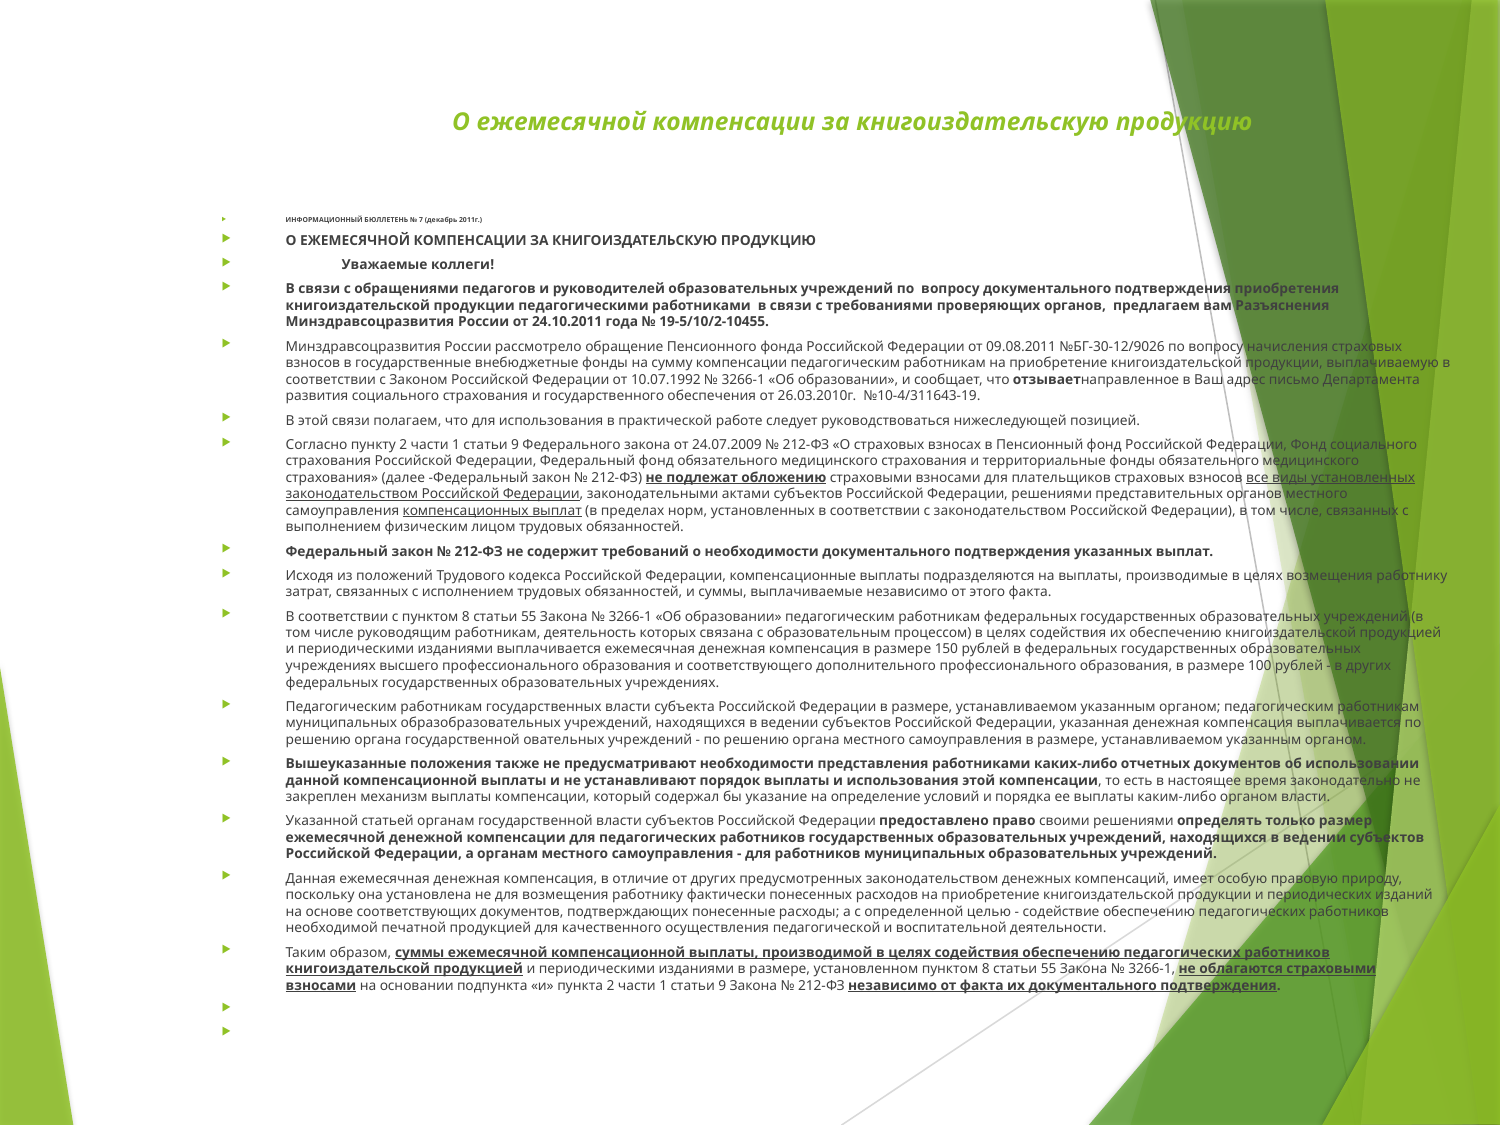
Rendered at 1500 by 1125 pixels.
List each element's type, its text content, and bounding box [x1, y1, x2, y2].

list ИНФОРМАЦИОННЫЙ БЮЛЛЕТЕНЬ № 7 (декабрь 2011г.) О ЕЖЕМЕСЯЧНОЙ КОМПЕНСАЦИИ ЗА КНИГОИЗДАТЕЛЬСКУЮ ПРОДУКЦИЮ Уважаемые коллеги! В связи с обращениями педагогов и руководителей образовательных учреждений по вопросу документального подтверждения приобретения книгоиздательской продукции педагогическими работниками в связи с требованиями проверяющих органов, предлагаем вам Разъяснения Минздравсоцразвития России от 24.10.2011 года № 19-5/10/2-10455. Минздравсоцразвития России рассмотрело обращение Пенсионного фонда Российской Федерации от 09.08.2011 №БГ-30-12/9026 по вопросу начисления страховых взносов в государственные внебюджетные фонды на сумму компенсации педагогическим работникам на приобретение книгоиздательской продукции, выплачиваемую в соответствии с Законом Российской Федерации от 10.07.1992 № 3266-1 «Об образовании», и сообщает, что отзываетнаправленное в Ваш адрес письмо Департамента развития социального страхования и государственного обеспечения от 26.03.2010г. №10-4/311643-19. В этой связи полагаем, что для использования в практической работе следует руководствоваться нижеследующей позицией. Согласно пункту 2 части 1 статьи 9 Федерального закона от 24.07.2009 № 212-ФЗ «О страховых взносах в Пенсионный фонд Российской Федерации, Фонд социального страхования Российской Федерации, Федеральный фонд обязательного медицинского страхования и территориальные фонды обязательного медицинского страхования» (далее -Федеральный закон № 212-ФЗ) не подлежат обложению страховыми взносами для плательщиков страховых взносов все виды установленных законодательством Российской Федерации, законодательными актами субъектов Российской Федерации, решениями представительных органов местного самоуправления компенсационных выплат (в пределах норм, установленных в соответствии с законодательством Российской Федерации), в том числе, связанных с выполнением физическим лицом трудовых обязанностей. Федеральный закон № 212-ФЗ не содержит требований о необходимости документального подтверждения указанных выплат. Исходя из положений Трудового кодекса Российской Федерации, компенсационные выплаты подразделяются на выплаты, производимые в целях возмещения работнику затрат, связанных с исполнением трудовых обязанностей, и суммы, выплачиваемые независимо от этого факта. В соответствии с пунктом 8 статьи 55 Закона № 3266-1 «Об образовании» педагогическим работникам федеральных государственных образовательных учреждений (в том числе руководящим работникам, деятельность которых связана с образовательным процессом) в целях содействия их обеспечению книгоиздательской продукцией и периодическими изданиями выплачивается ежемесячная денежная компенсация в размере 150 рублей в федеральных государственных образовательных учреждениях высшего профессионального образования и соответствующего дополнительного профессионального образования, в размере 100 рублей - в других федеральных государственных образовательных учреждениях. Педагогическим работникам государственных власти субъекта Российской Федерации в размере, устанавливаемом указанным органом; педагогическим работникам муниципальных образобразовательных учреждений, находящихся в ведении субъектов Российской Федерации, указанная денежная компенсация выплачивается по решению органа государственной овательных учреждений - по решению органа местного самоуправления в размере, устанавливаемом указанным органом. Вышеуказанные положения также не предусматривают необходимости представления работниками каких-либо отчетных документов об использовании данной компенсационной выплаты и не устанавливают порядок выплаты и использования этой компенсации, то есть в настоящее время законодательно не закреплен механизм выплаты компенсации, который содержал бы указание на определение условий и порядка ее выплаты каким-либо органом власти. Указанной статьей органам государственной власти субъектов Российской Федерации предоставлено право своими решениями определять только размер ежемесячной денежной компенсации для педагогических работников государственных образовательных учреждений, находящихся в ведении субъектов Российской Федерации, а органам местного самоуправления - для работников муниципальных образовательных учреждений. Данная ежемесячная денежная компенсация, в отличие от других предусмотренных законодательством денежных компенсаций, имеет особую правовую природу, поскольку она установлена не для возмещения работнику фактически понесенных расходов на приобретение книгоиздательской продукции и периодических изданий на основе соответствующих документов, подтверждающих понесенные расходы; а с определенной целью - содействие обеспечению педагогических работников необходимой печатной продукцией для качественного осуществления педагогической и воспитательной деятельности. Таким образом, суммы ежемесячной компенсационной выплаты, производимой в целях содействия обеспечению педагогических работников книгоиздательской продукцией и периодическими изданиями в размере, установленном пунктом 8 статьи 55 Закона № 3266-1, не облагаются страховыми взносами на основании подпункта «и» пункта 2 части 1 статьи 9 Закона № 212-ФЗ независимо от факта их документального подтверждения. [206, 208, 1466, 1083]
title О ежемесячной компенсации за книгоиздательскую продукцию [235, 45, 1471, 197]
